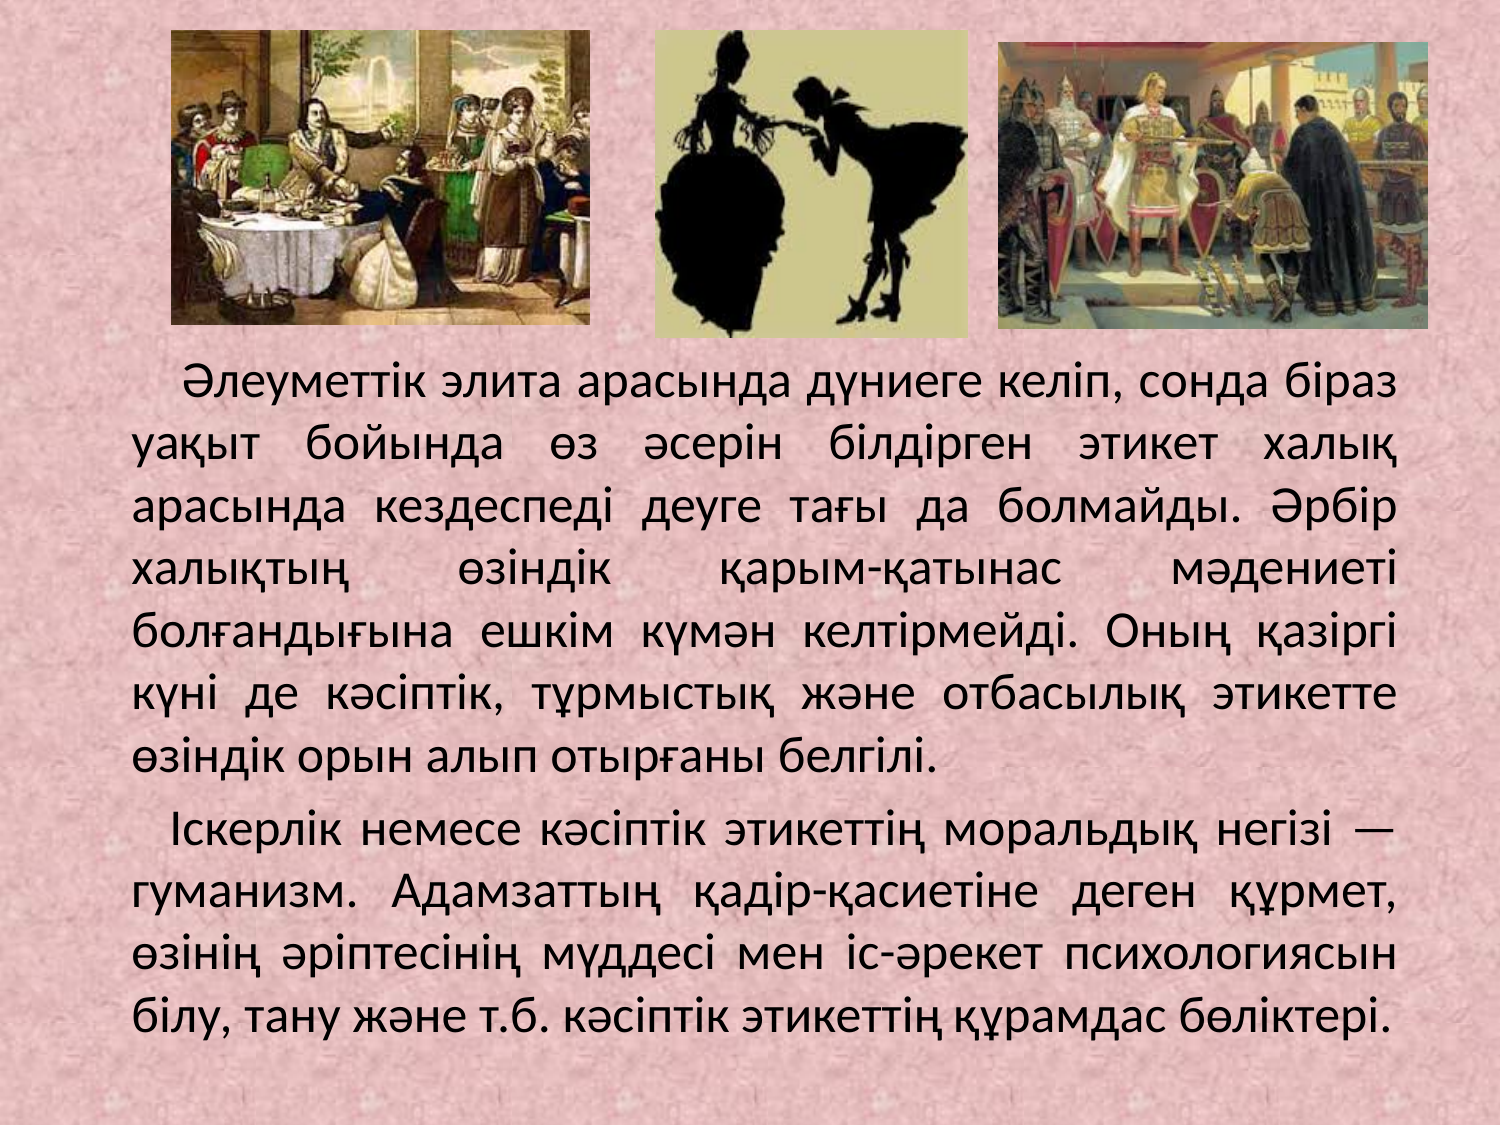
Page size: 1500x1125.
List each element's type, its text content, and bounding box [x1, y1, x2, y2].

picture [0, 0, 1500, 1125]
list Әлеуметтік элита арасында дүниеге келіп, сонда біраз уақыт бойында өз әсерін білдірген этикет халық арасында кездеспеді деуге тағы да болмайды. Әрбір халықтың өзіндік қарым-қатынас мәдениеті болғандығына ешкім күмән келтірмейді. Оның қазіргі күні де кәсіптік, тұрмыстық және отбасылық этикетте өзіндік орын алып отырғаны белгілі. Іскерлік немесе кәсіптік этикеттің моральдық негізі — гуманизм. Адамзаттың қадір-қасиетіне деген құрмет, өзінің әріптесінің мүддесі мен іс-әрекет психологиясын білу, тану және т.б. кәсіптік этикеттің құрамдас бөліктері. [64, 338, 1415, 1081]
